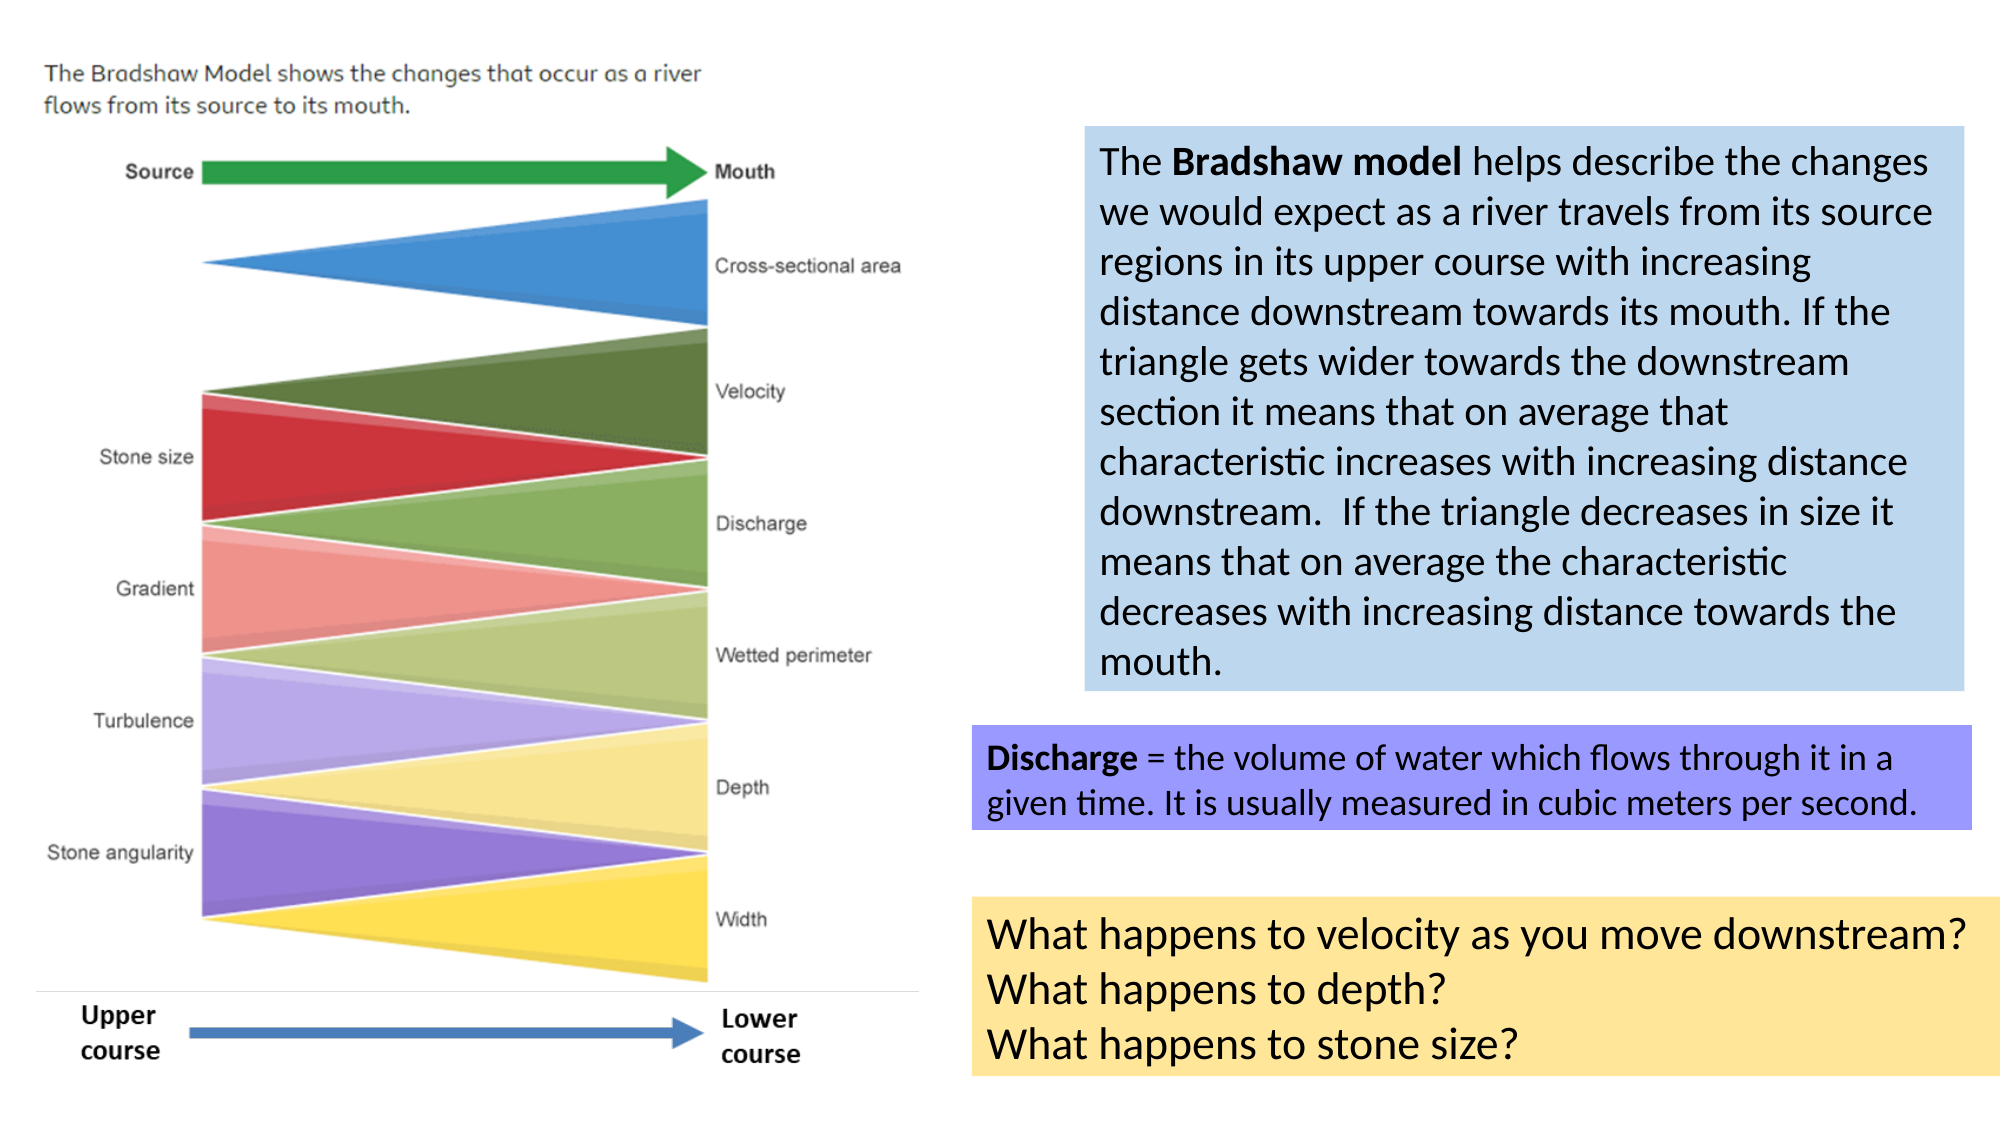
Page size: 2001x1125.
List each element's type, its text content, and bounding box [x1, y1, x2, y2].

text_box Discharge = the volume of water which flows through it in a given time. It is usually measured in cubic meters per second. [971, 725, 1972, 830]
picture [36, 45, 919, 1089]
text_box What happens to velocity as you move downstream? What happens to depth? What happens to stone size? [971, 896, 2000, 1077]
text_box The Bradshaw model helps describe the changes we would expect as a river travels from its source regions in its upper course with increasing distance downstream towards its mouth. If the triangle gets wider towards the downstream section it means that on average that characteristic increases with increasing distance downstream. If the triangle decreases in size it means that on average the characteristic decreases with increasing distance towards the mouth. [1084, 126, 1965, 692]
